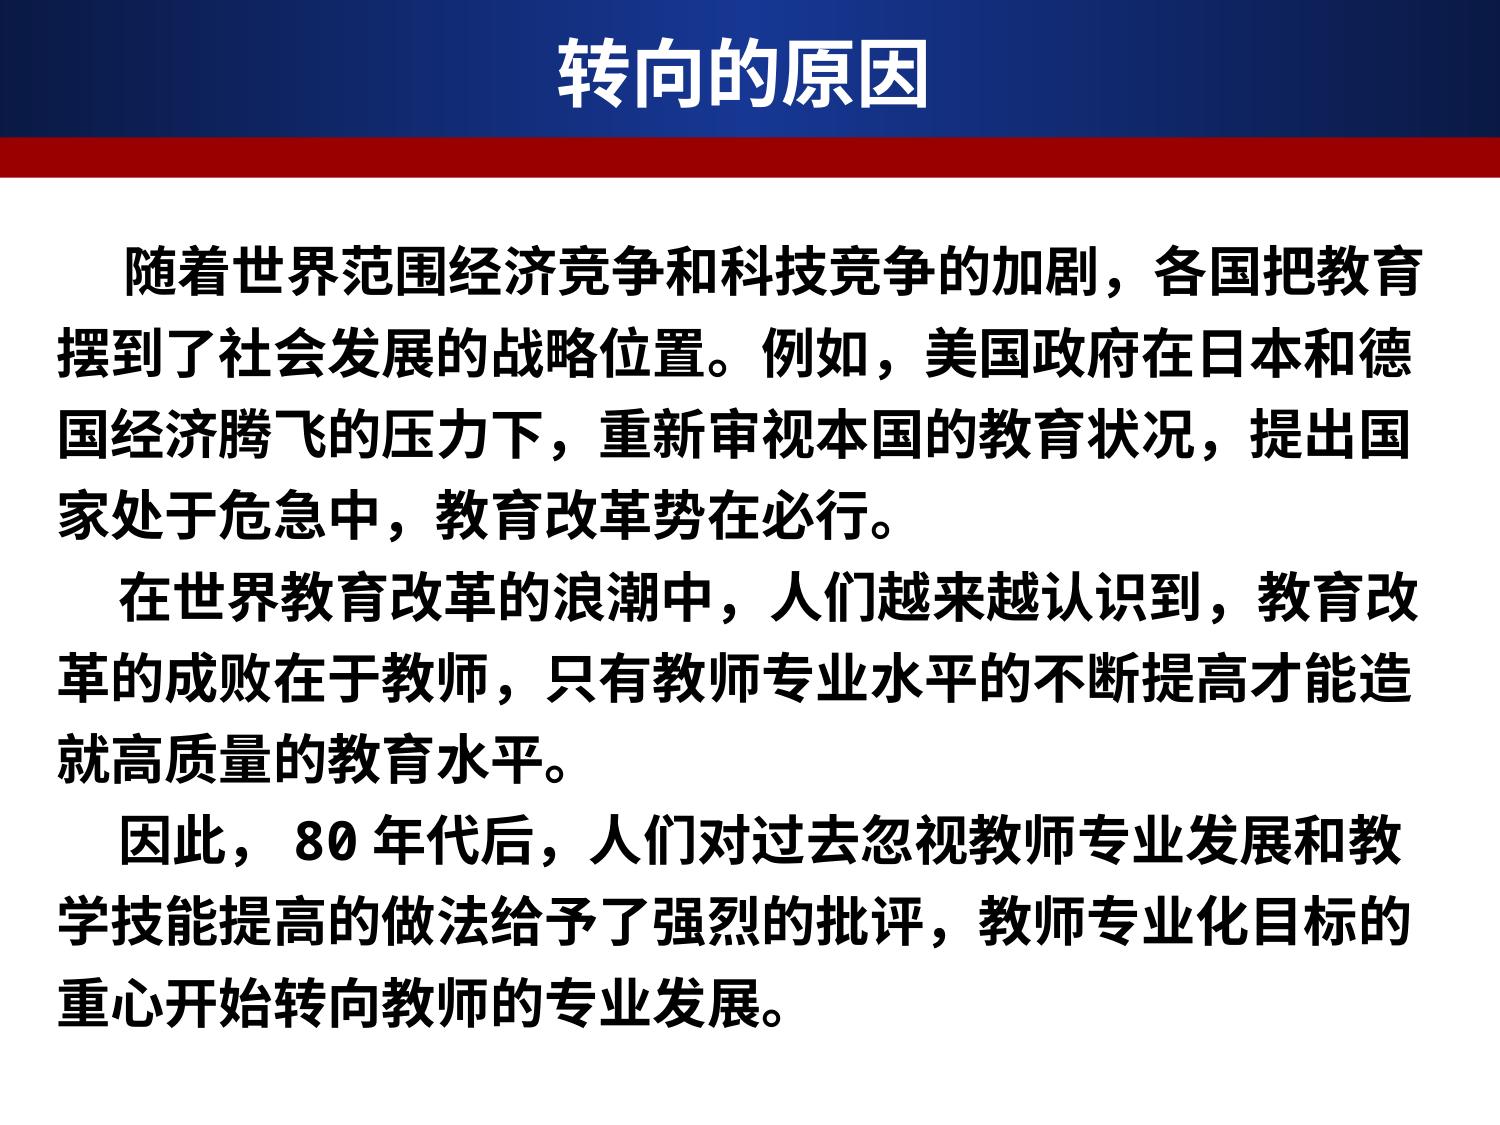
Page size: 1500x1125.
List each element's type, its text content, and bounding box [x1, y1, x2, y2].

title 转向的原因 [50, 24, 1438, 118]
list 随着世界范围经济竞争和科技竞争的加剧，各国把教育摆到了社会发展的战略位置。例如，美国政府在日本和德国经济腾飞的压力下，重新审视本国的教育状况，提出国家处于危急中，教育改革势在必行。 在世界教育改革的浪潮中，人们越来越认识到，教育改革的成败在于教师，只有教师专业水平的不断提高才能造就高质量的教育水平。 因此，80年代后，人们对过去忽视教师专业发展和教学技能提高的做法给予了强烈的批评，教师专业化目标的重心开始转向教师的专业发展。 [41, 208, 1447, 1106]
